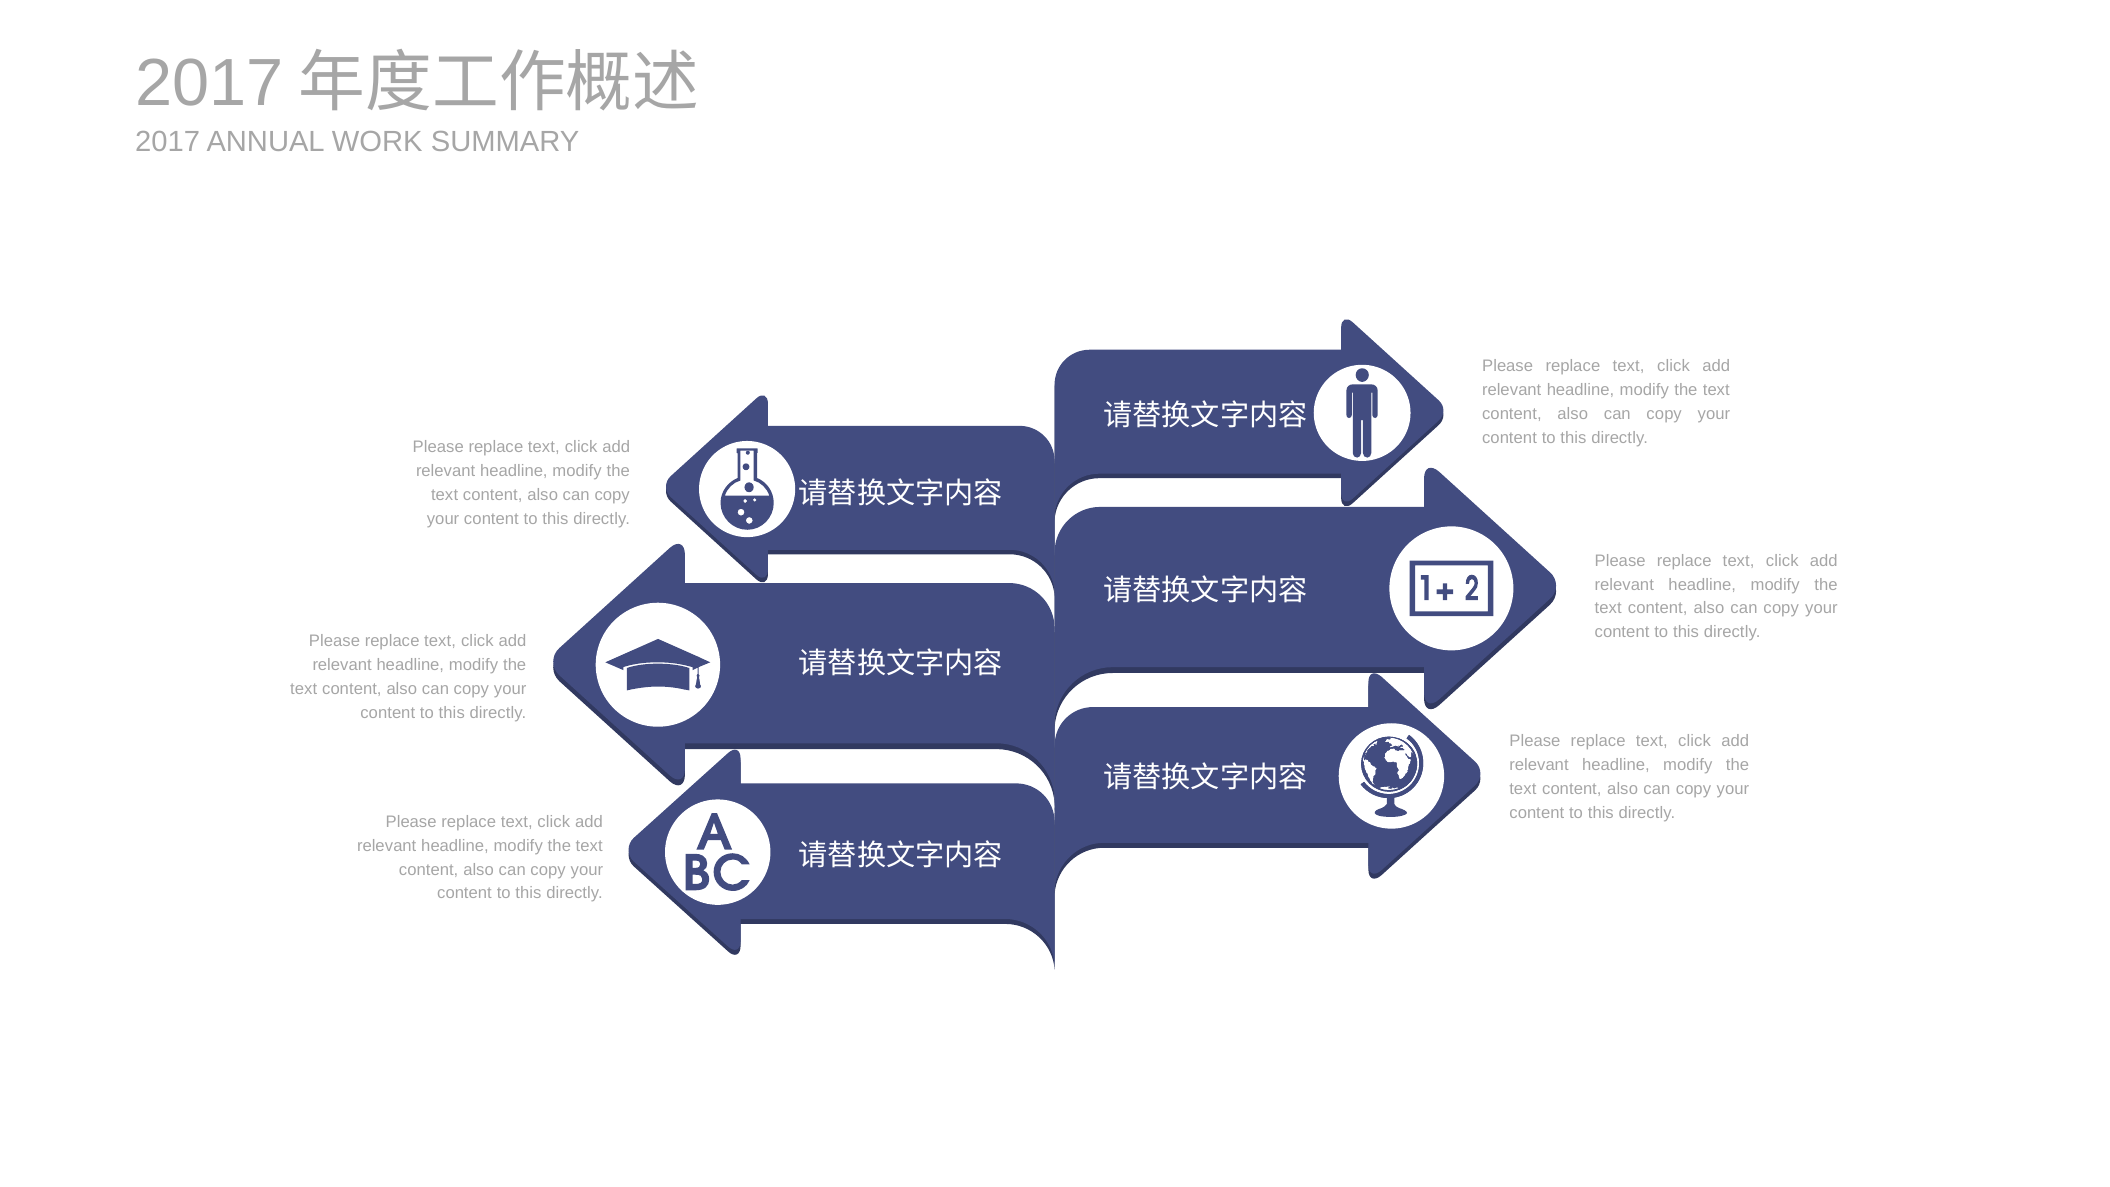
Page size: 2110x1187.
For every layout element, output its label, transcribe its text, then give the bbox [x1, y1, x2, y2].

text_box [1338, 723, 1445, 829]
text_box Please replace text, click add relevant headline, modify the text content, also can copy your content to this directly. [1488, 715, 1771, 833]
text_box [664, 392, 1054, 540]
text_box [1054, 316, 1446, 464]
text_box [1054, 728, 1483, 894]
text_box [595, 602, 721, 727]
text_box Please replace text, click add relevant headline, modify the text content, also can copy your content to this directly. [319, 796, 625, 913]
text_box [1313, 364, 1411, 461]
text_box Please replace text, click add relevant headline, modify the text content, also can copy your content to this directly. [1573, 535, 1859, 652]
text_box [699, 440, 796, 538]
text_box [1389, 526, 1514, 651]
text_box Please replace text, click add relevant headline, modify the text content, also can copy your content to this directly. [373, 421, 652, 539]
text_box 2017 ANNUAL WORK SUMMARY [135, 122, 596, 158]
text_box Please replace text, click add relevant headline, modify the text content, also can copy your content to this directly. [1461, 340, 1752, 458]
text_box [551, 540, 1054, 804]
text_box Please replace text, click add relevant headline, modify the text content, also can copy your content to this directly. [261, 615, 548, 733]
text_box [664, 799, 771, 905]
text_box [626, 804, 1055, 970]
text_box 2017年度工作概述 [135, 38, 783, 119]
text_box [1054, 464, 1559, 728]
